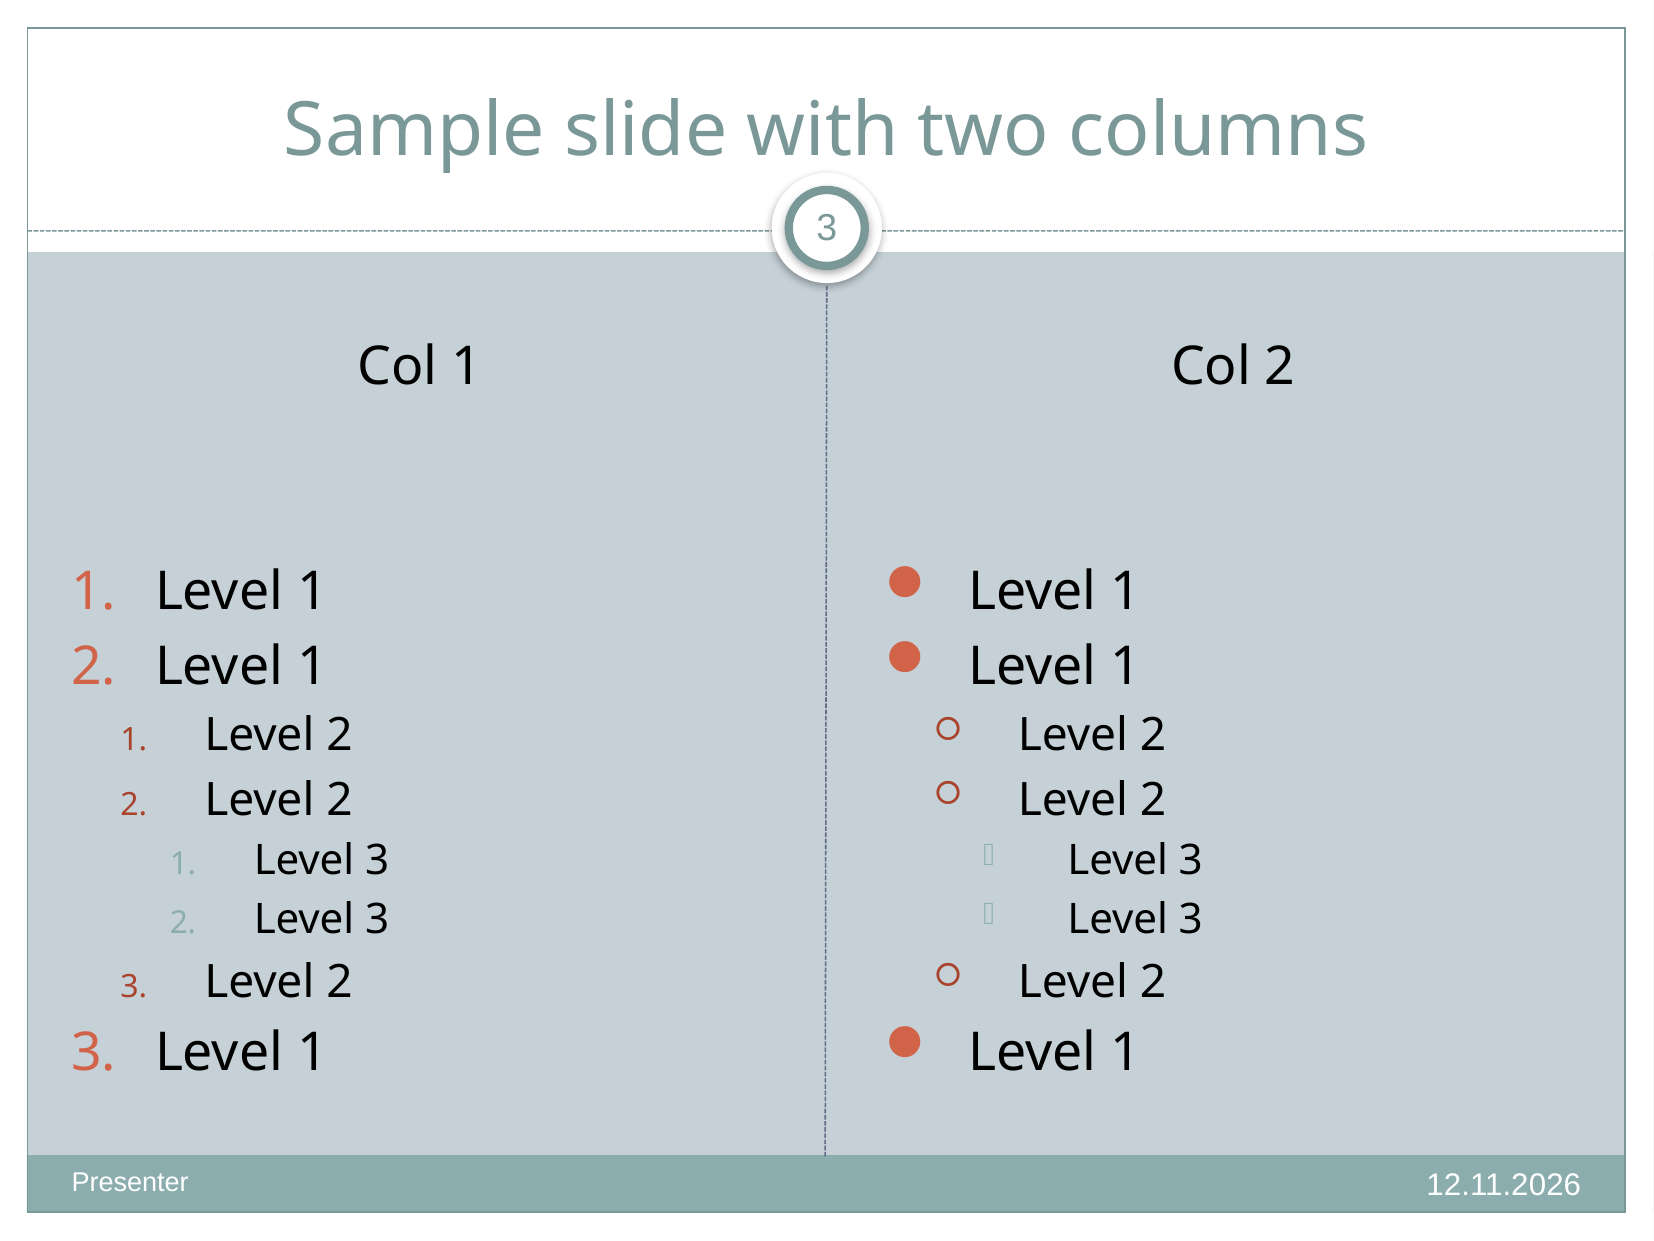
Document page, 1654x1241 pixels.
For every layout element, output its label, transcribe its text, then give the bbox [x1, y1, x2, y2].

title Sample slide with two columns [54, 41, 1598, 179]
list Col 2 Level 1 Level 1 Level 2 Level 2 Level 3 Level 3 Level 2 Level 1 [868, 248, 1599, 1095]
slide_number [1047, 1159, 1598, 1226]
footer Presenter [55, 1159, 703, 1226]
slide_number 3 [785, 188, 869, 268]
list Col 1 Level 1 Level 1 Level 2 Level 2 Level 3 Level 3 Level 2 Level 1 [54, 248, 785, 1095]
